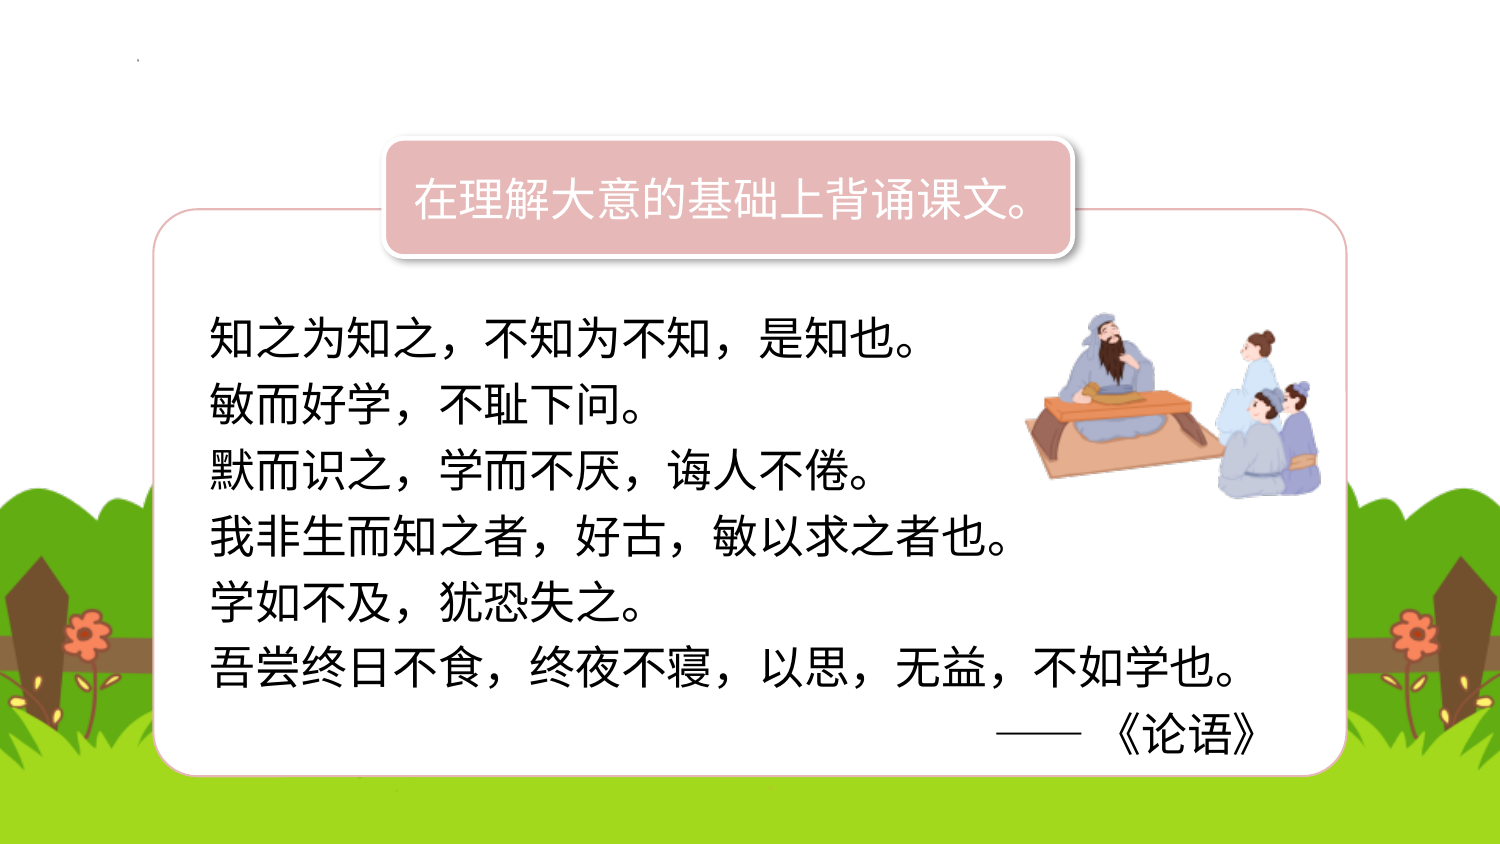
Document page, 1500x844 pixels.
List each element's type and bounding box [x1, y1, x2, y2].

text_box [153, 209, 1349, 777]
text_box [383, 138, 1073, 257]
picture [0, 93, 1500, 844]
